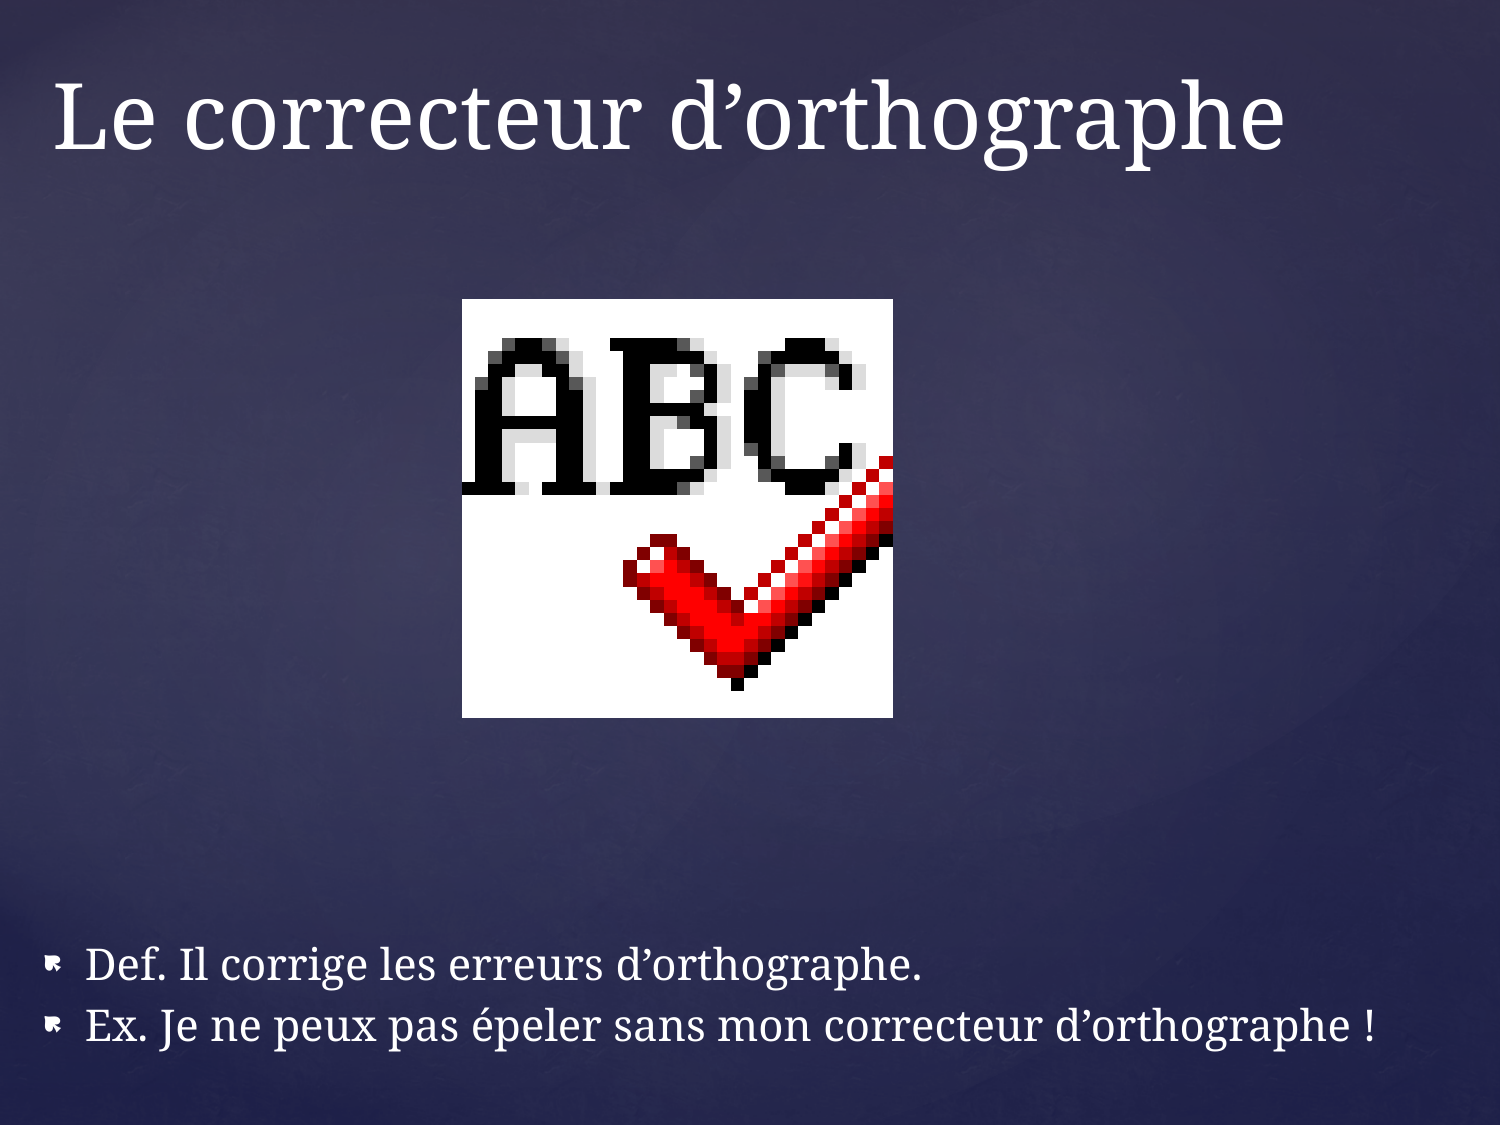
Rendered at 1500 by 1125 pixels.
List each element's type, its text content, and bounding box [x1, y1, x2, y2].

title Le correcteur d’orthographe [37, 24, 1450, 175]
list Def. Il corrige les erreurs d’orthographe. Ex. Je ne peux pas épeler sans mon correcteur d’orthographe ! [24, 900, 1400, 1088]
picture [461, 299, 894, 719]
